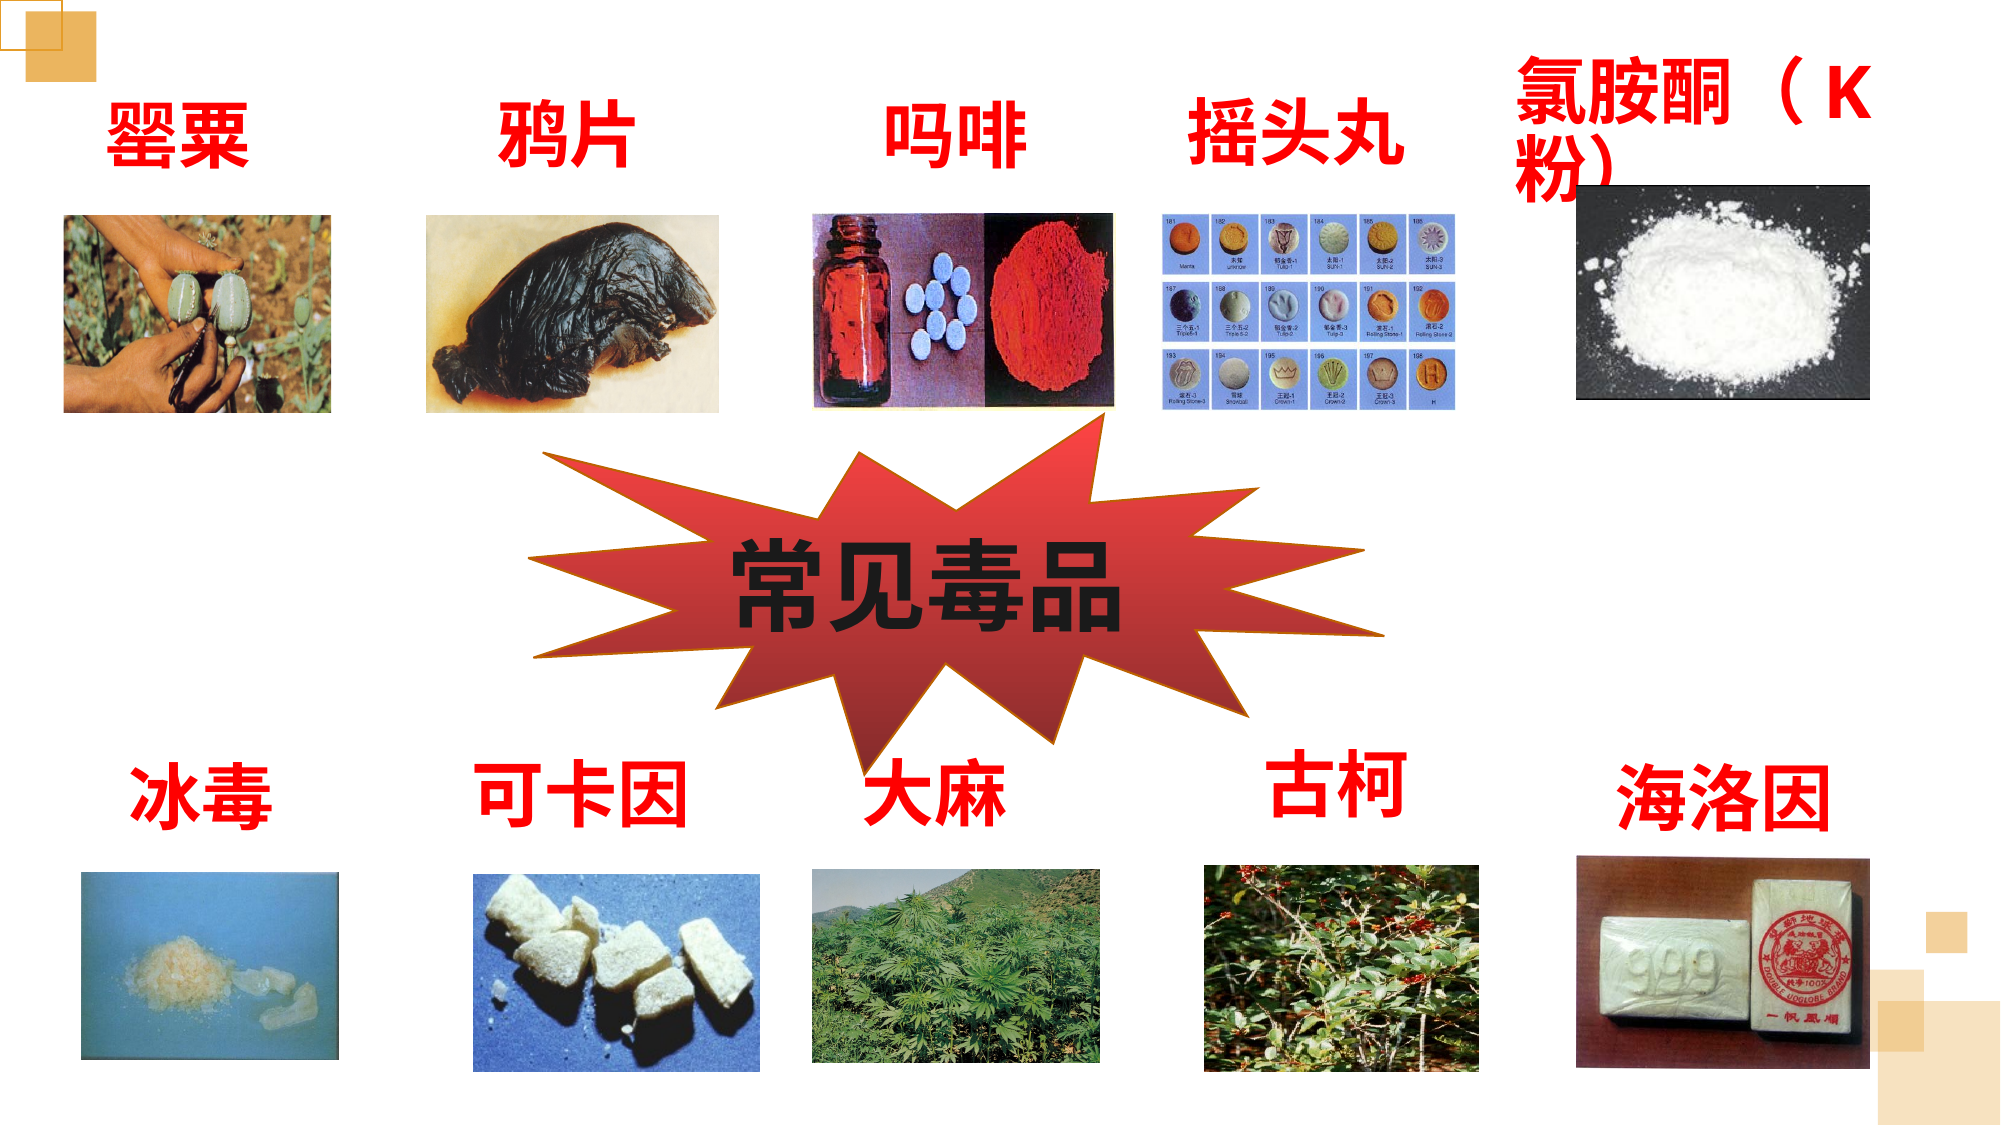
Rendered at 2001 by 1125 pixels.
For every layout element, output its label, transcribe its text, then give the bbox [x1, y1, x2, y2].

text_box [812, 112, 1116, 411]
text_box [812, 740, 1166, 1063]
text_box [1499, 102, 1991, 400]
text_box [1204, 752, 1479, 1072]
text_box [1161, 106, 1479, 411]
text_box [456, 733, 974, 1072]
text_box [81, 764, 341, 1060]
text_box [426, 79, 719, 413]
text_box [1576, 774, 1985, 1069]
text_box 常见毒品 [527, 412, 1385, 740]
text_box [63, 80, 332, 413]
